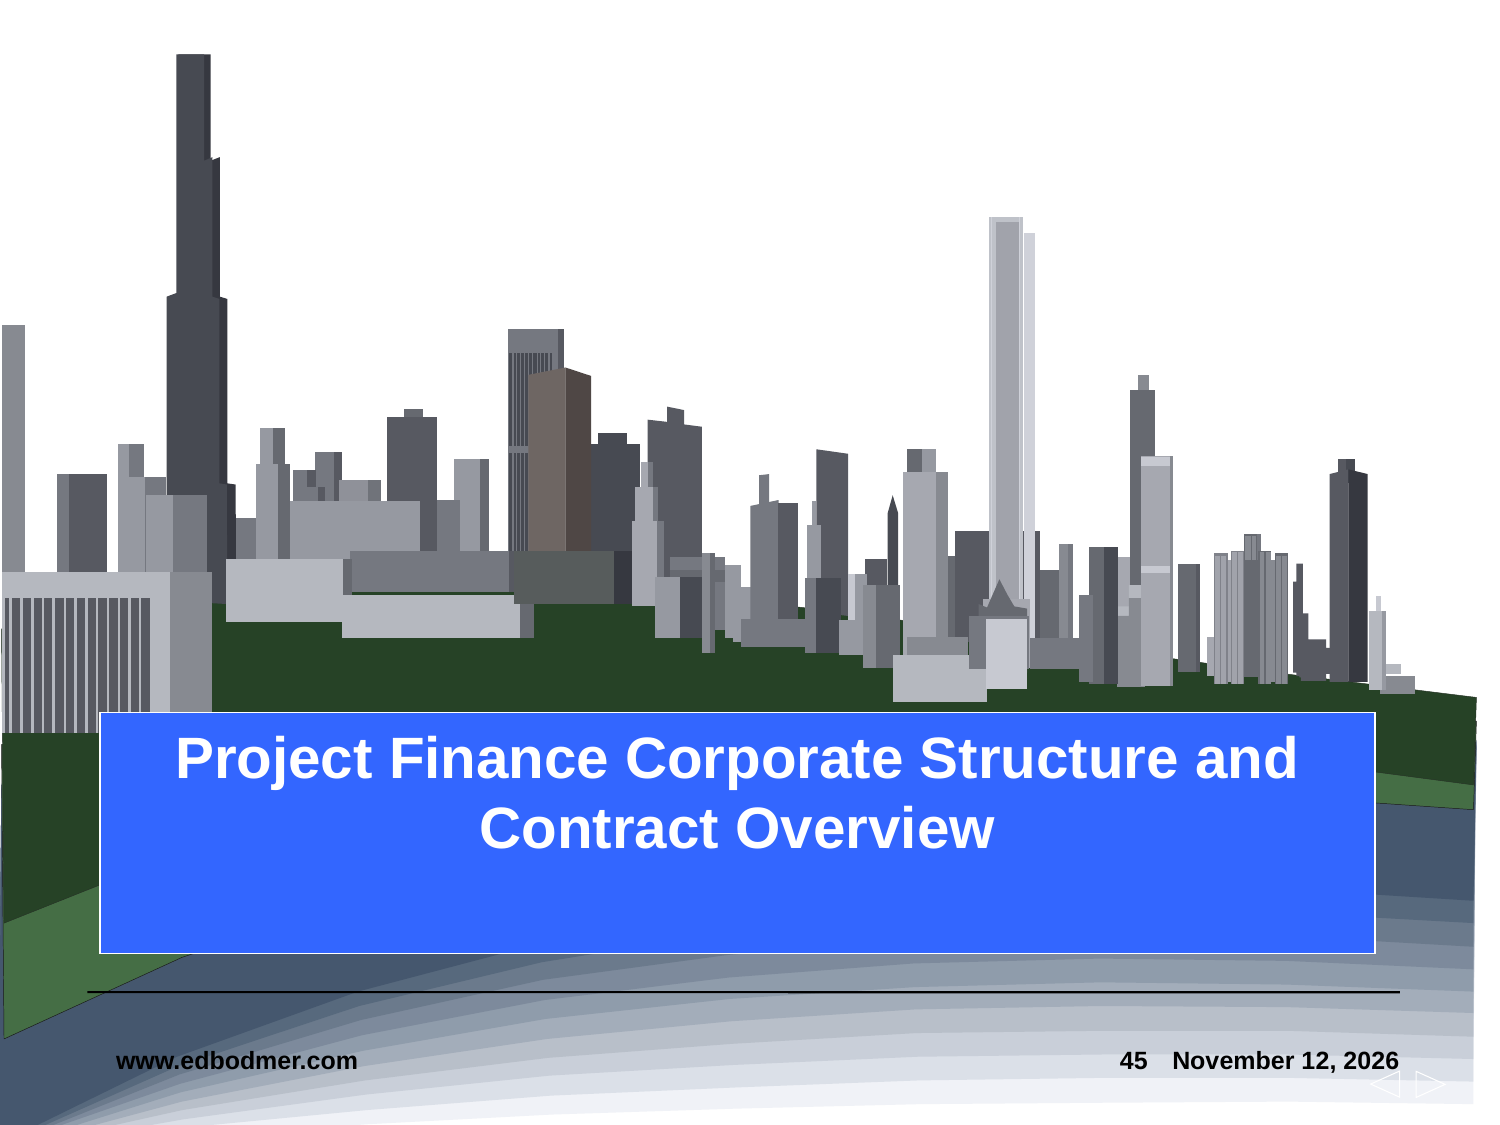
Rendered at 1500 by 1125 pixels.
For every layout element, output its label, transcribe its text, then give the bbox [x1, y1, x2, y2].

title Project Finance Corporate Structure and Contract Overview [99, 712, 1376, 954]
